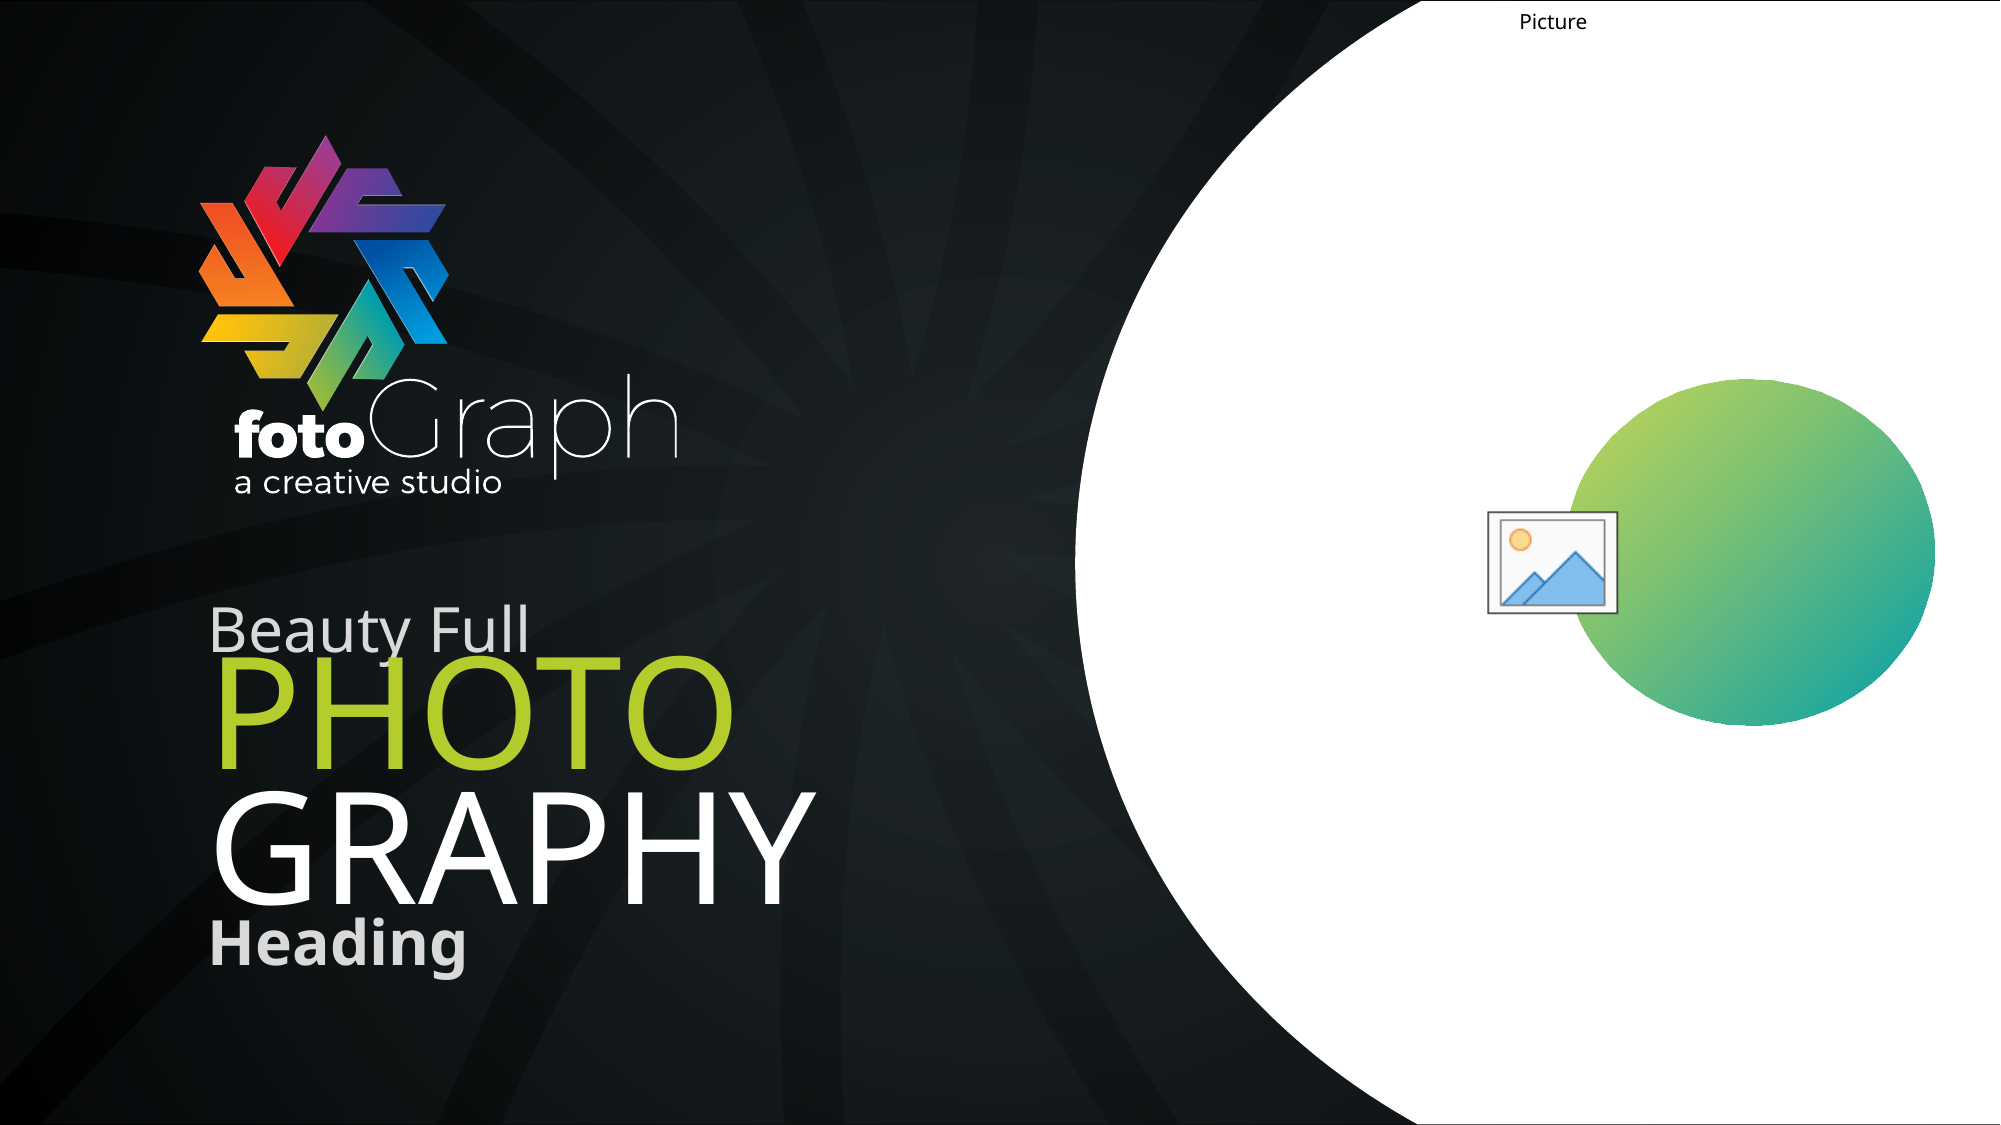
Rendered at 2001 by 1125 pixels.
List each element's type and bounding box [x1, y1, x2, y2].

text_box [0, 1, 1105, 1124]
text_box [193, 135, 1036, 990]
picture [1105, 0, 2000, 1125]
